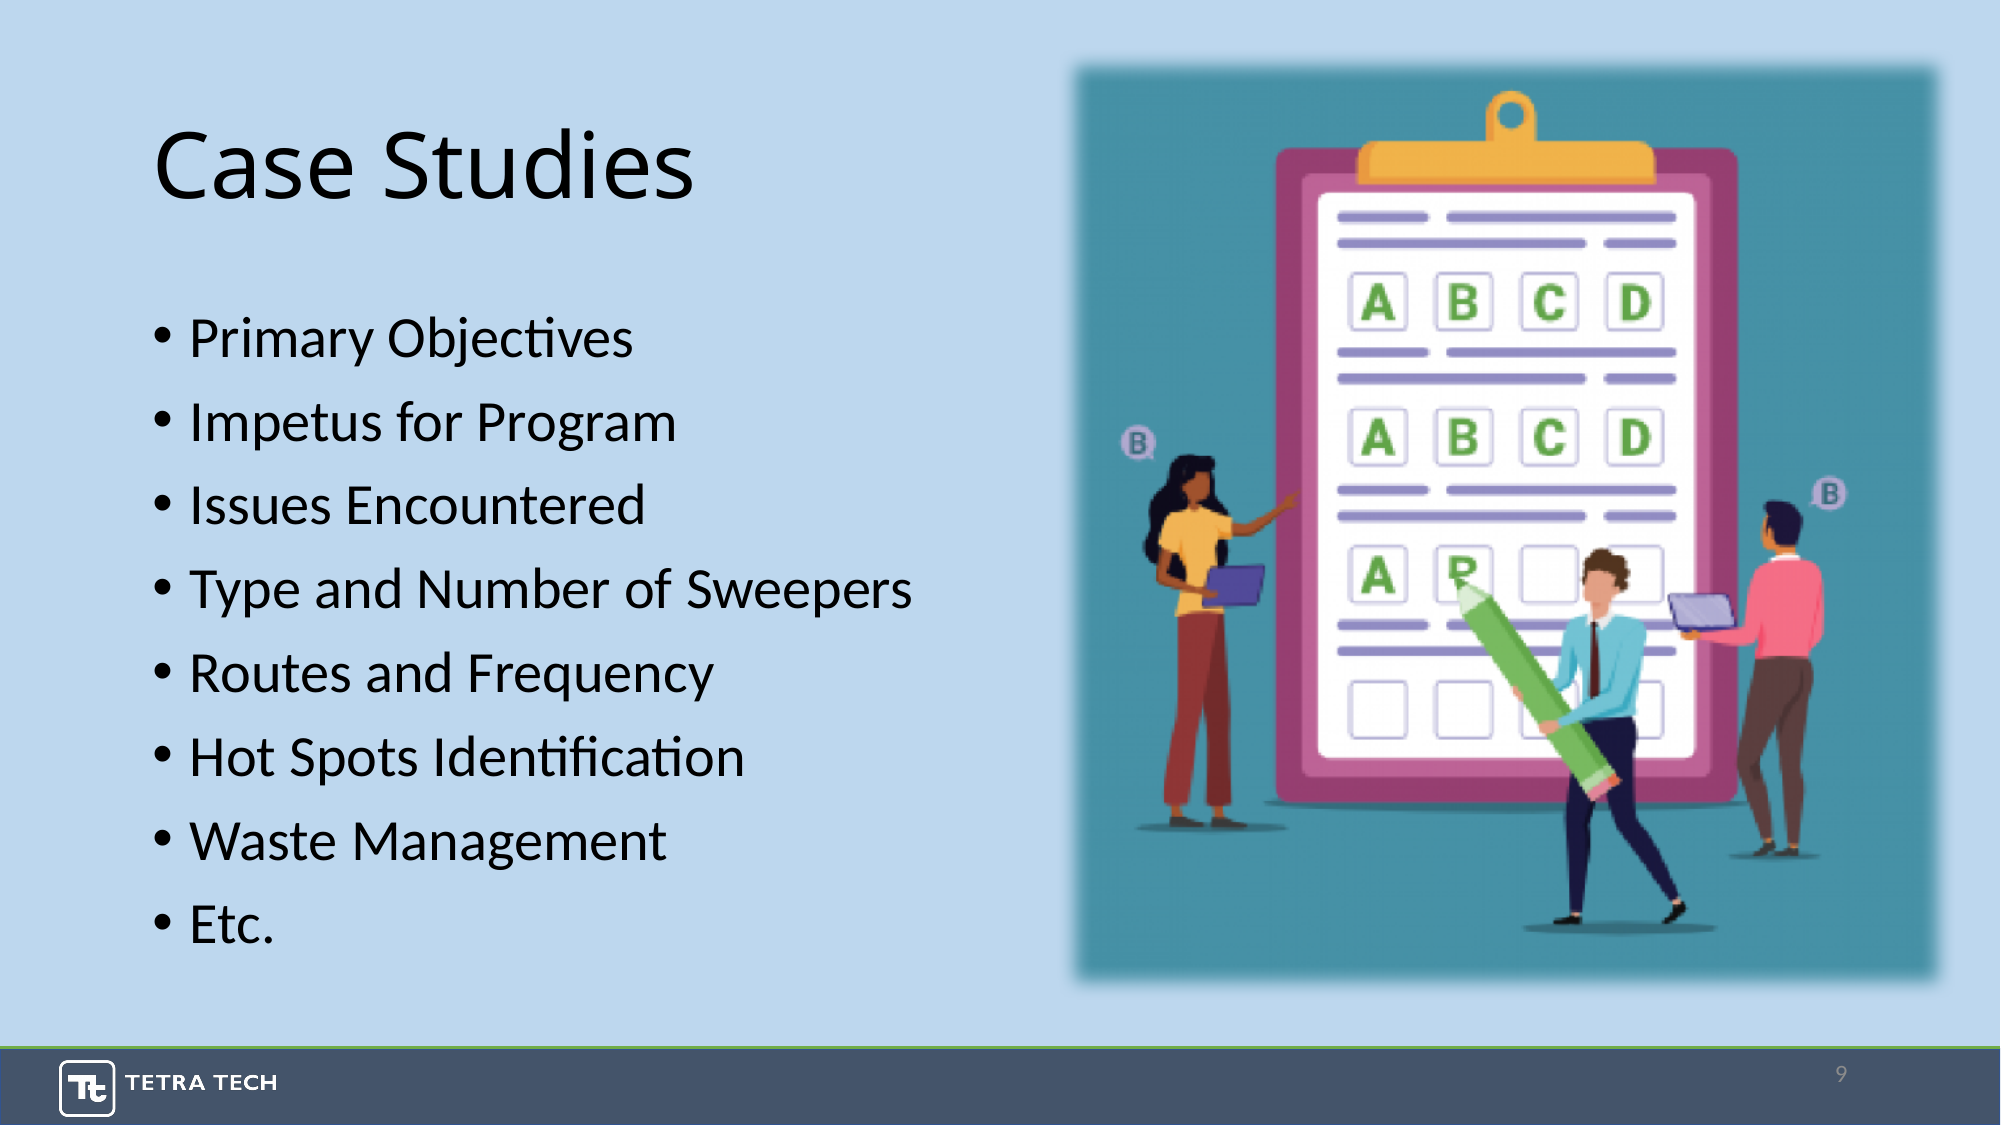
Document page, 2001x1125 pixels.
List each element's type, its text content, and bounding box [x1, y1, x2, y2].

title Case Studies [137, 59, 1057, 278]
picture [40, 1041, 295, 1125]
picture [1057, 48, 1955, 1000]
list Primary Objectives Impetus for Program Issues Encountered Type and Number of Sweepers Routes and Frequency Hot Spots Identification Waste Management Etc. [137, 299, 1863, 1014]
slide_number 9 [1412, 1042, 1863, 1103]
